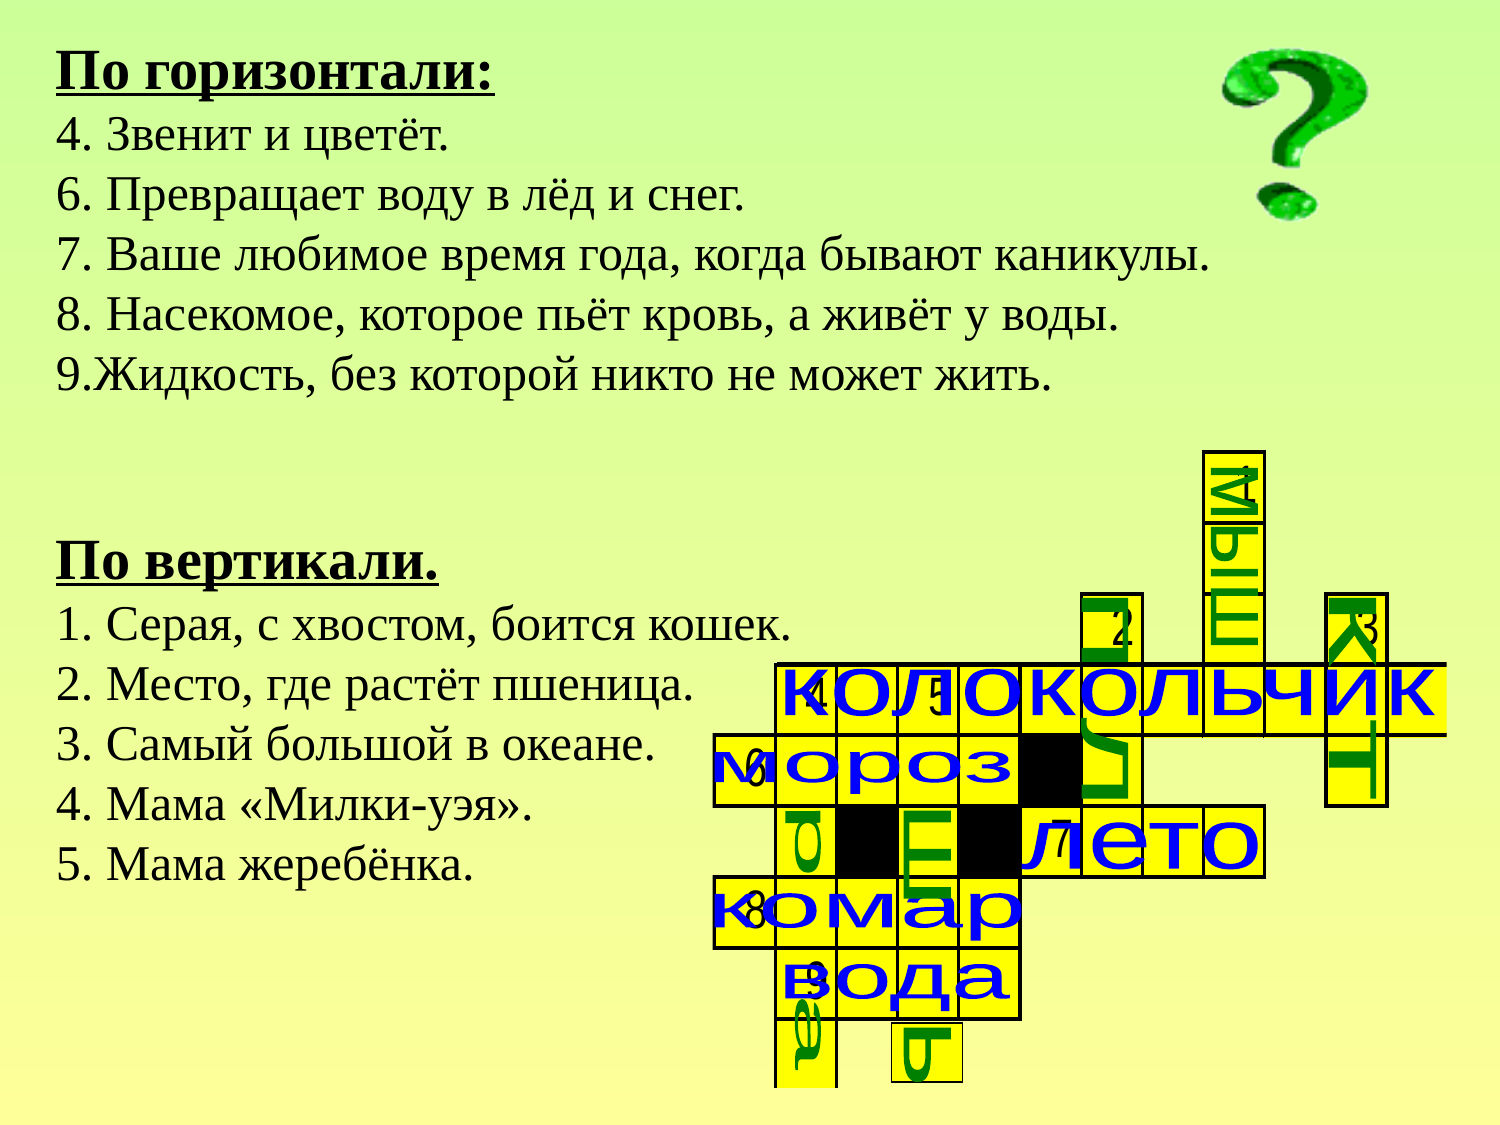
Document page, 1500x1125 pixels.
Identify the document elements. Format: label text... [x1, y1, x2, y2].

text_box По горизонтали: 4. Звенит и цветёт. 6. Превращает воду в лёд и снег. 7. Ваше любимое время года, когда бывают каникулы. 8. Насекомое, которое пьёт кровь, а живёт у воды. 9.Жидкость, без которой никто не может жить. По вертикали. 1. Серая, с хвостом, боится кошек. 2. Место, где растёт пшеница. 3. Самый большой в океане. 4. Мама «Милки-уэя». 5. Мама жеребёнка. [41, 23, 1227, 1125]
picture [1162, 32, 1426, 239]
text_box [712, 449, 1451, 1093]
